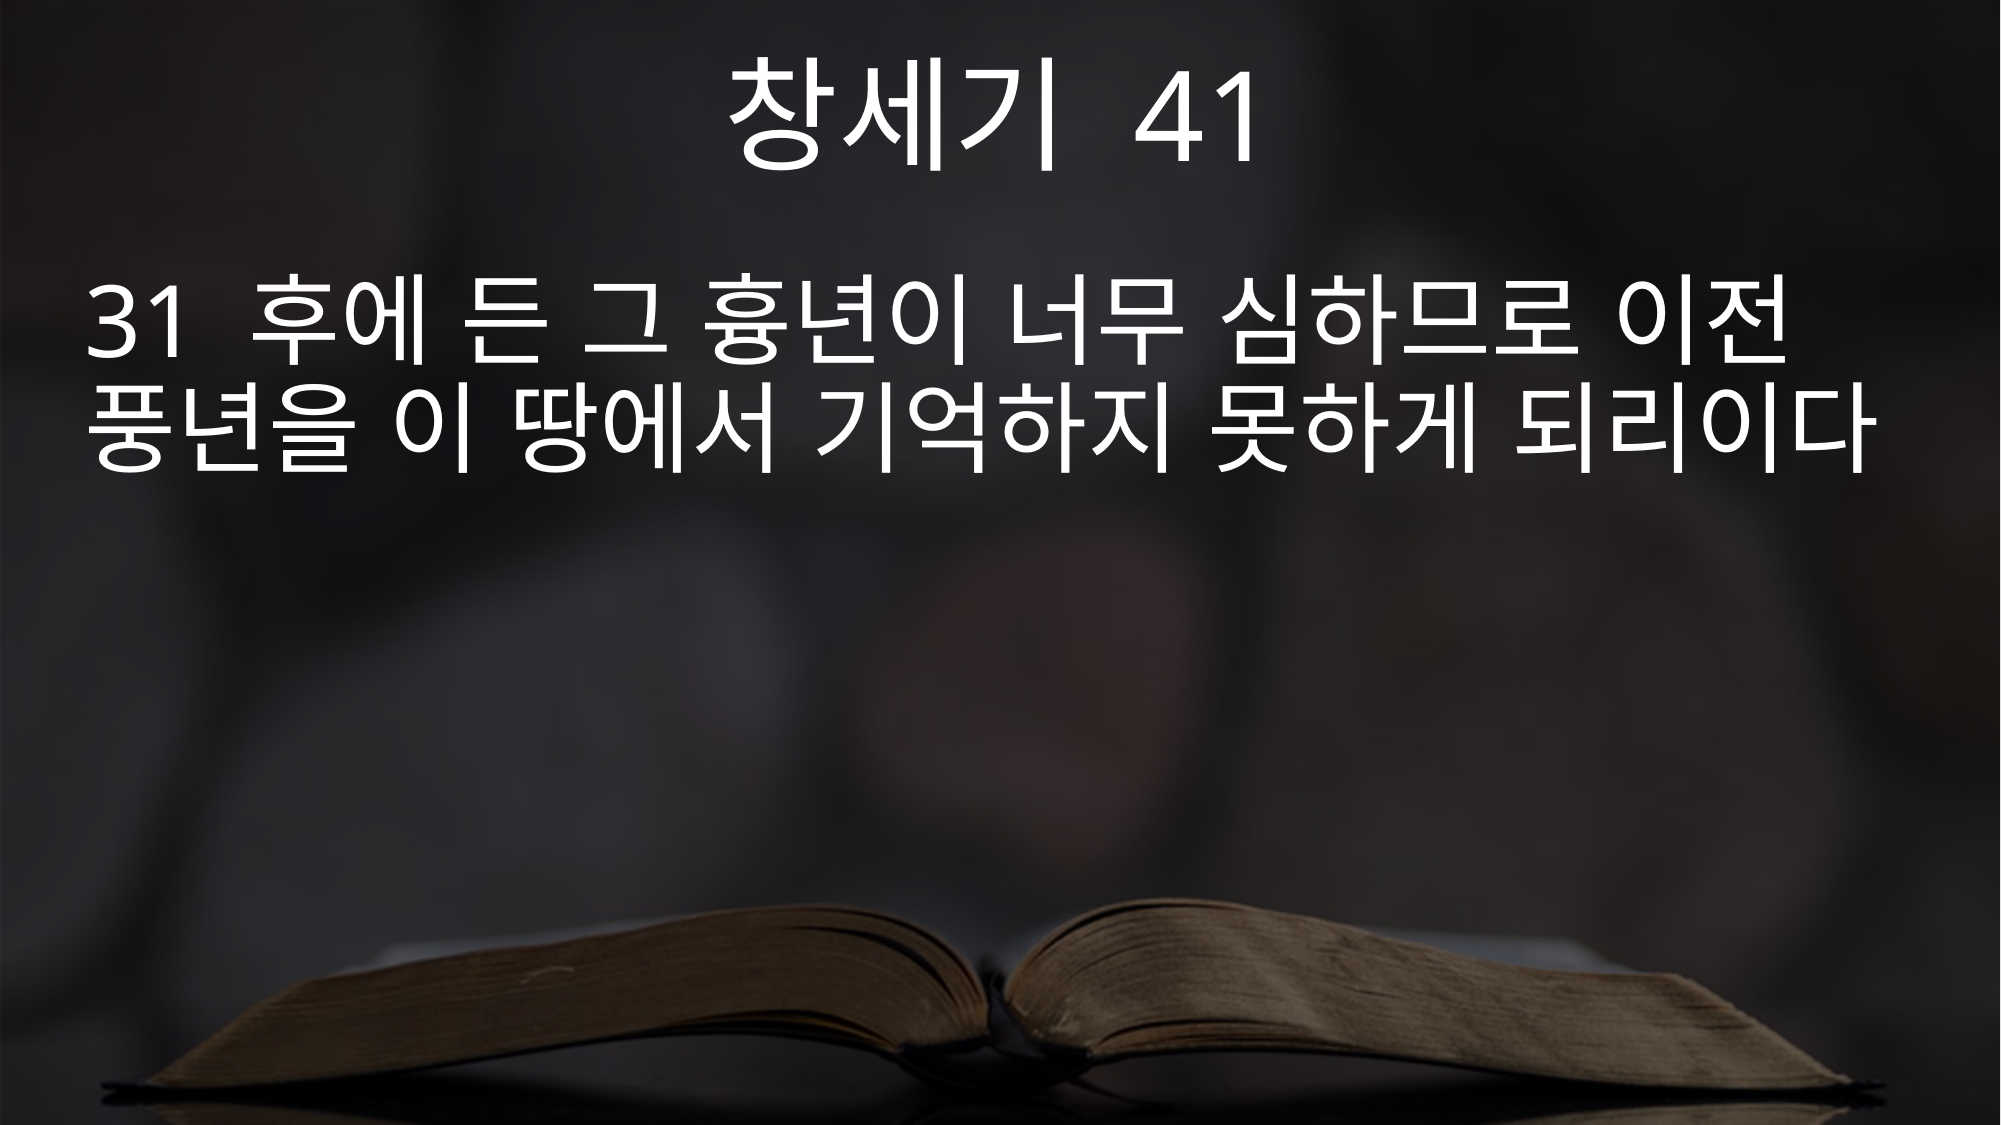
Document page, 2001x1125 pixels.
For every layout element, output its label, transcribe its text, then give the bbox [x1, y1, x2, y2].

footer 창세기 41 [0, 32, 2000, 192]
list 31 후에 든 그 흉년이 너무 심하므로 이전 풍년을 이 땅에서 기억하지 못하게 되리이다 [69, 263, 1953, 423]
picture [0, 0, 2001, 1125]
